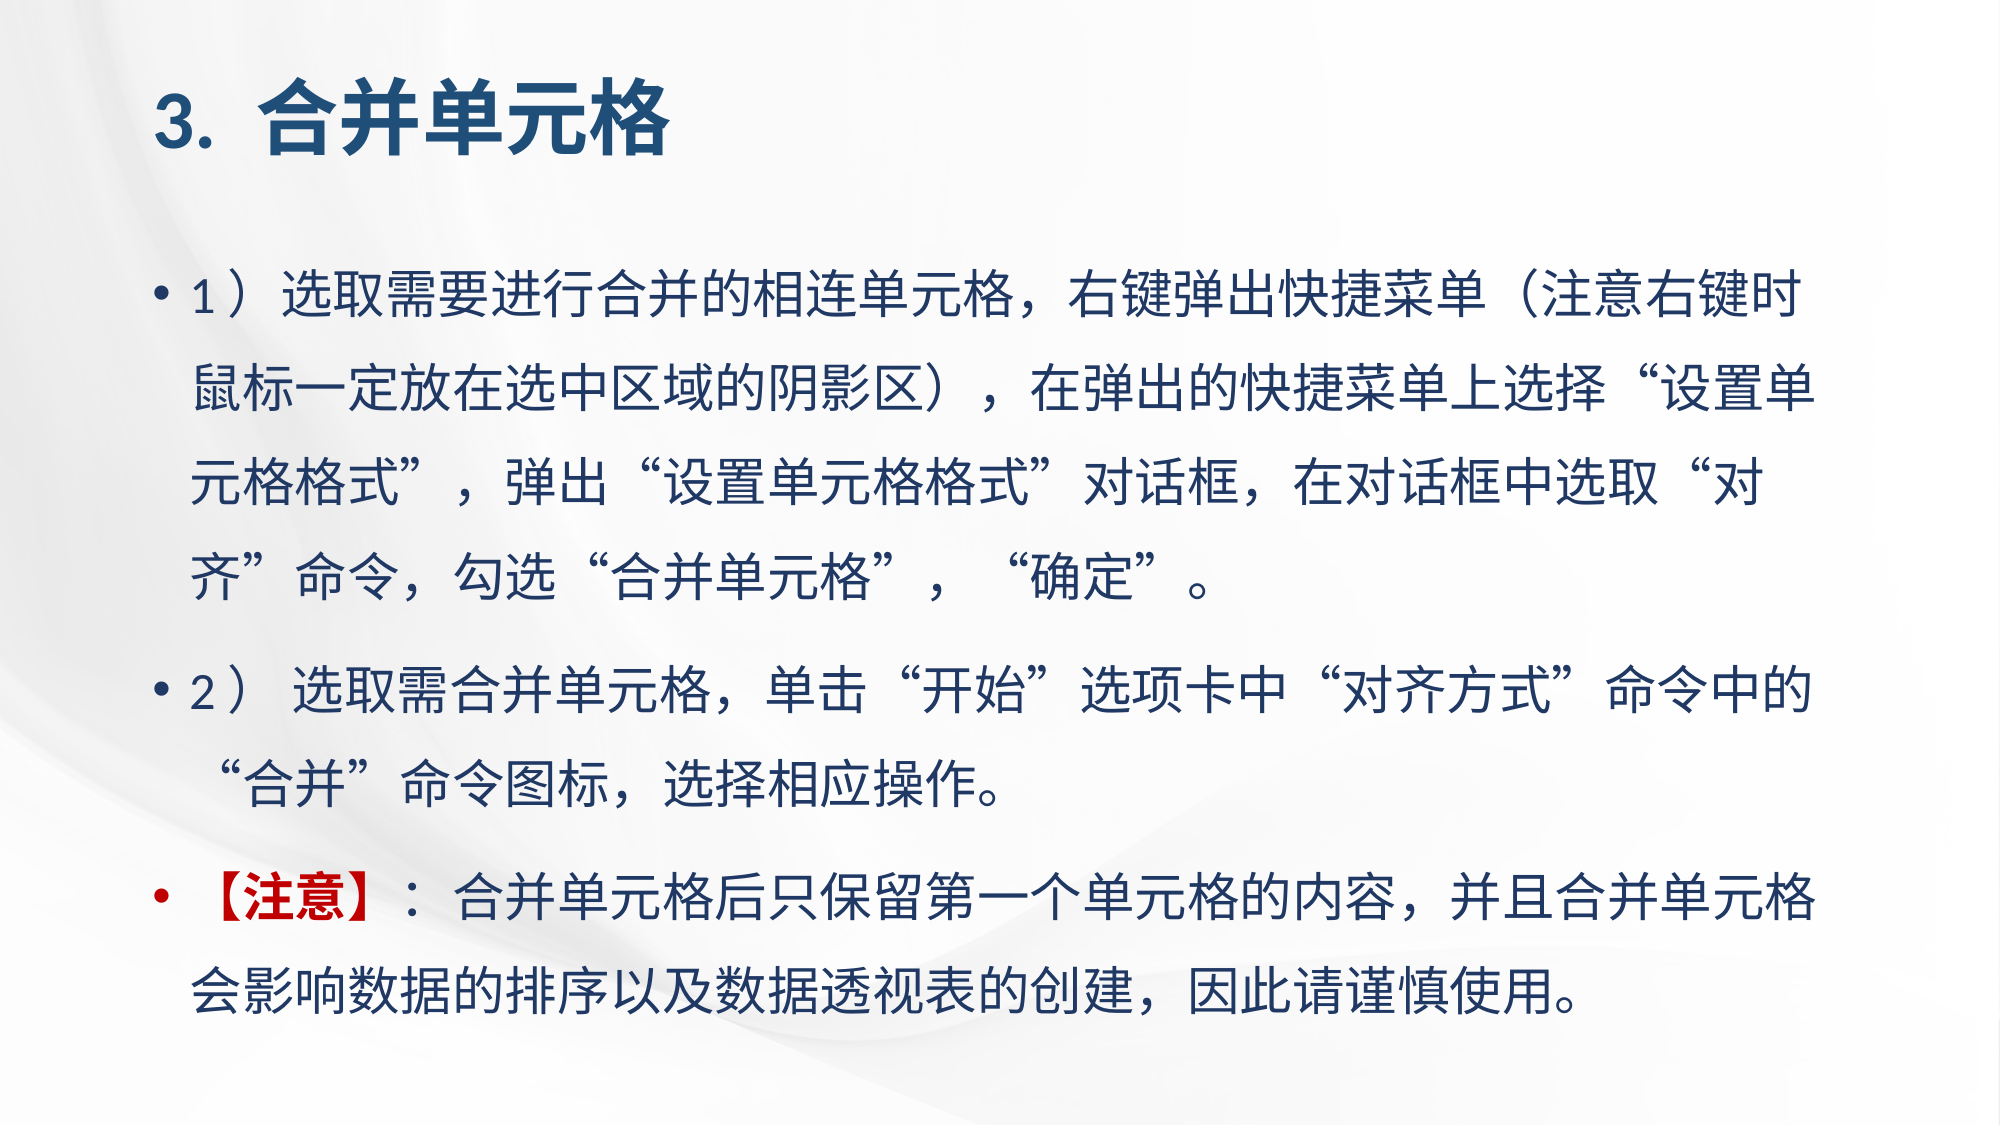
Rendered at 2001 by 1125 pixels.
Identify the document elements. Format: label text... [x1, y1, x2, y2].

title 3. 合并单元格 [137, 59, 1863, 184]
list 1）选取需要进行合并的相连单元格，右键弹出快捷菜单（注意右键时鼠标一定放在选中区域的阴影区），在弹出的快捷菜单上选择“设置单元格格式”，弹出“设置单元格格式”对话框，在对话框中选取“对齐”命令，勾选“合并单元格”，“确定”。 2） 选取需合并单元格，单击“开始”选项卡中“对齐方式”命令中的“合并”命令图标，选择相应操作。 【注意】：合并单元格后只保留第一个单元格的内容，并且合并单元格会影响数据的排序以及数据透视表的创建，因此请谨慎使用。 [137, 222, 1863, 1043]
